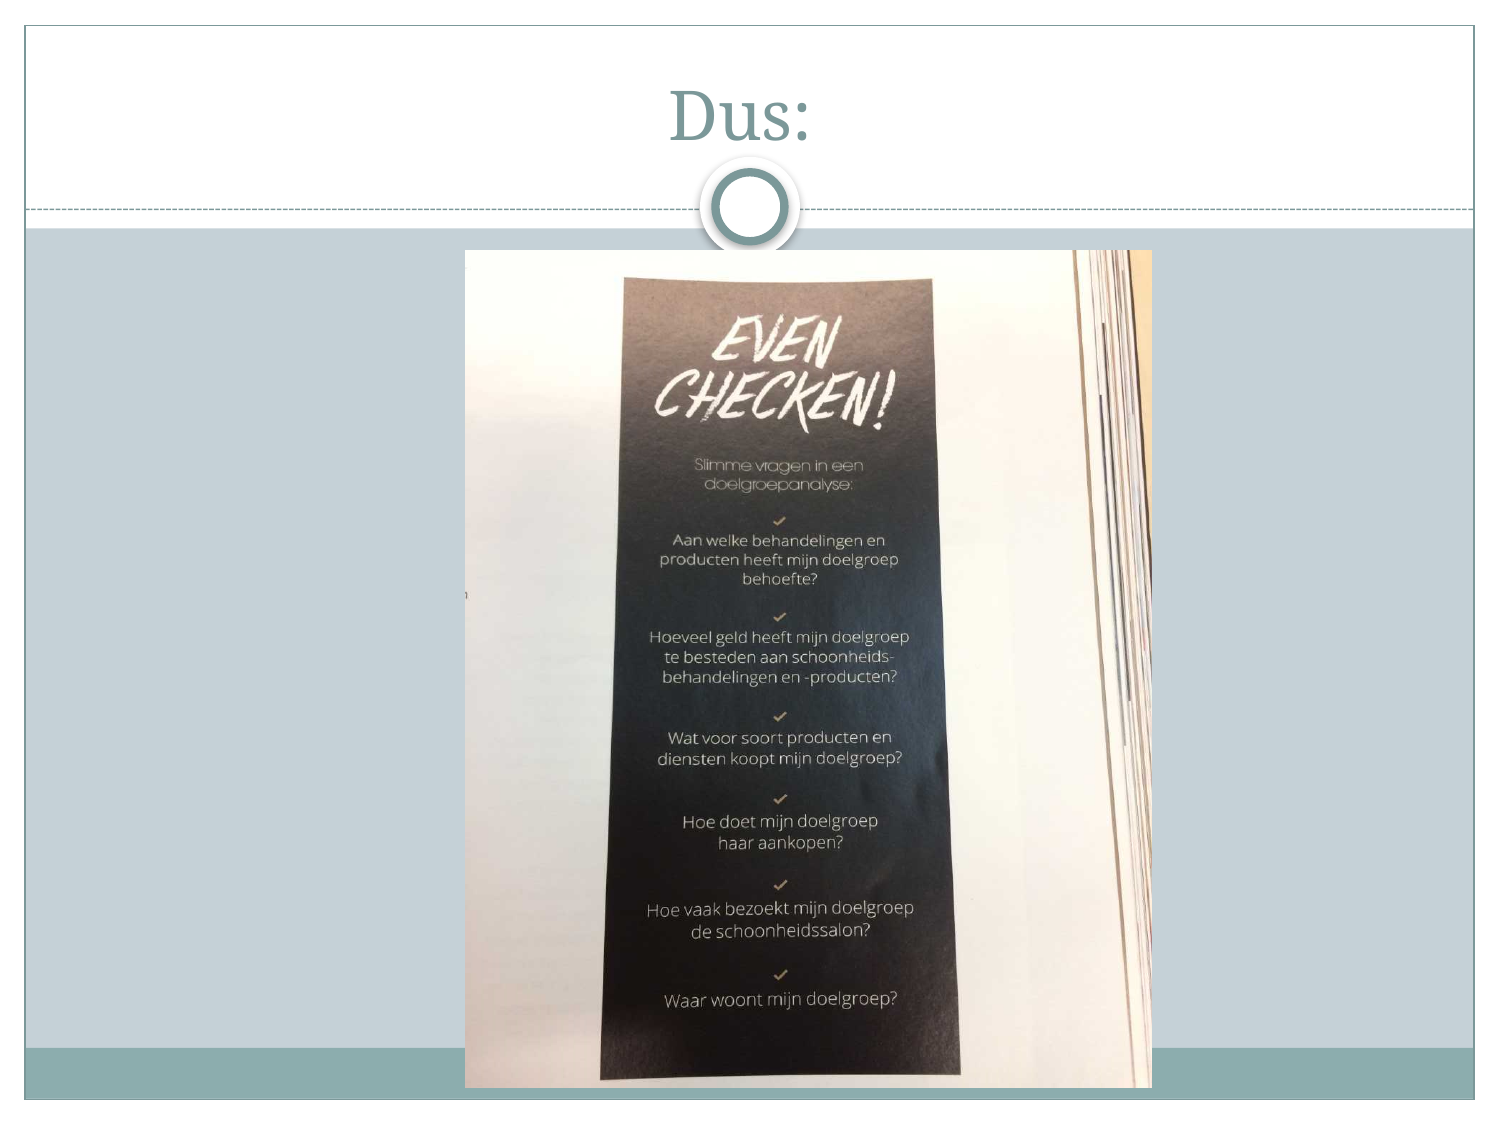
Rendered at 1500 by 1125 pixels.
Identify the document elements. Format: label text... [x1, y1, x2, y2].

title Dus: [49, 37, 1450, 162]
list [465, 250, 1152, 1088]
